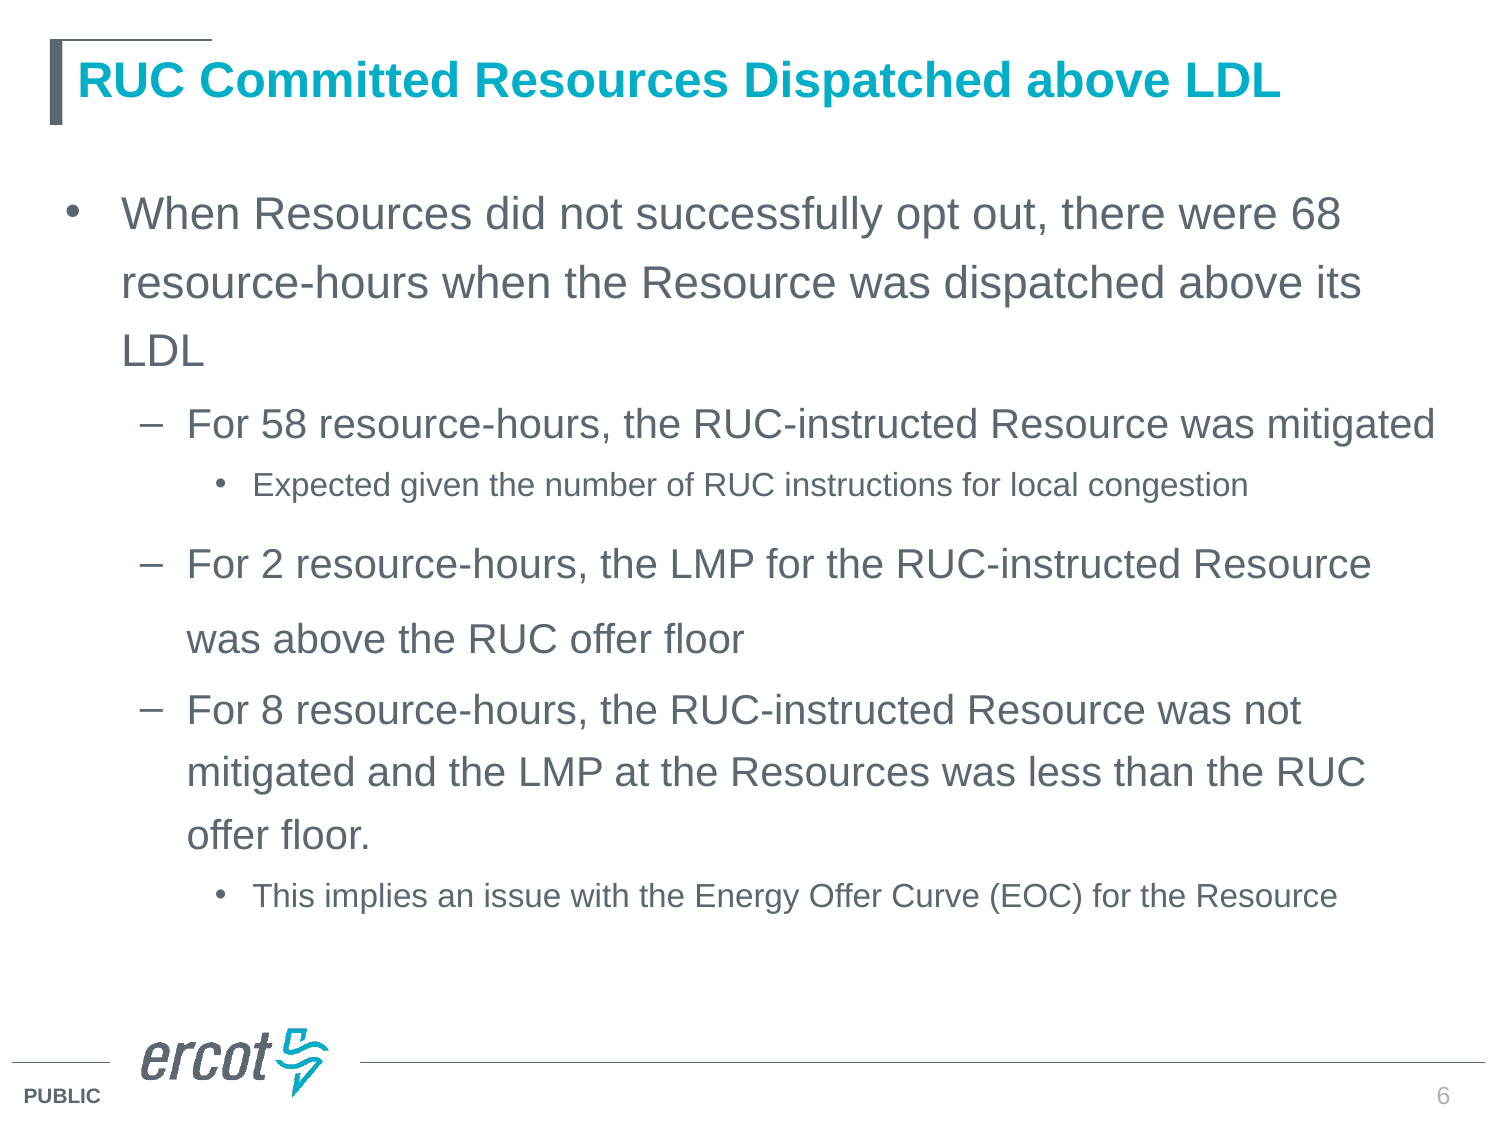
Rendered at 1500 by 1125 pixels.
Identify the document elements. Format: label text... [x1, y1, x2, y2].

title RUC Committed Resources Dispatched above LDL [62, 39, 1450, 125]
slide_number 6 [1400, 1076, 1488, 1113]
picture [137, 1024, 332, 1100]
list When Resources did not successfully opt out, there were 68 resource-hours when the Resource was dispatched above its LDL For 58 resource-hours, the RUC-instructed Resource was mitigated Expected given the number of RUC instructions for local congestion For 2 resource-hours, the LMP for the RUC-instructed Resource was above the RUC offer floor For 8 resource-hours, the RUC-instructed Resource was not mitigated and the LMP at the Resources was less than the RUC offer floor. This implies an issue with the Energy Offer Curve (EOC) for the Resource [50, 162, 1463, 975]
